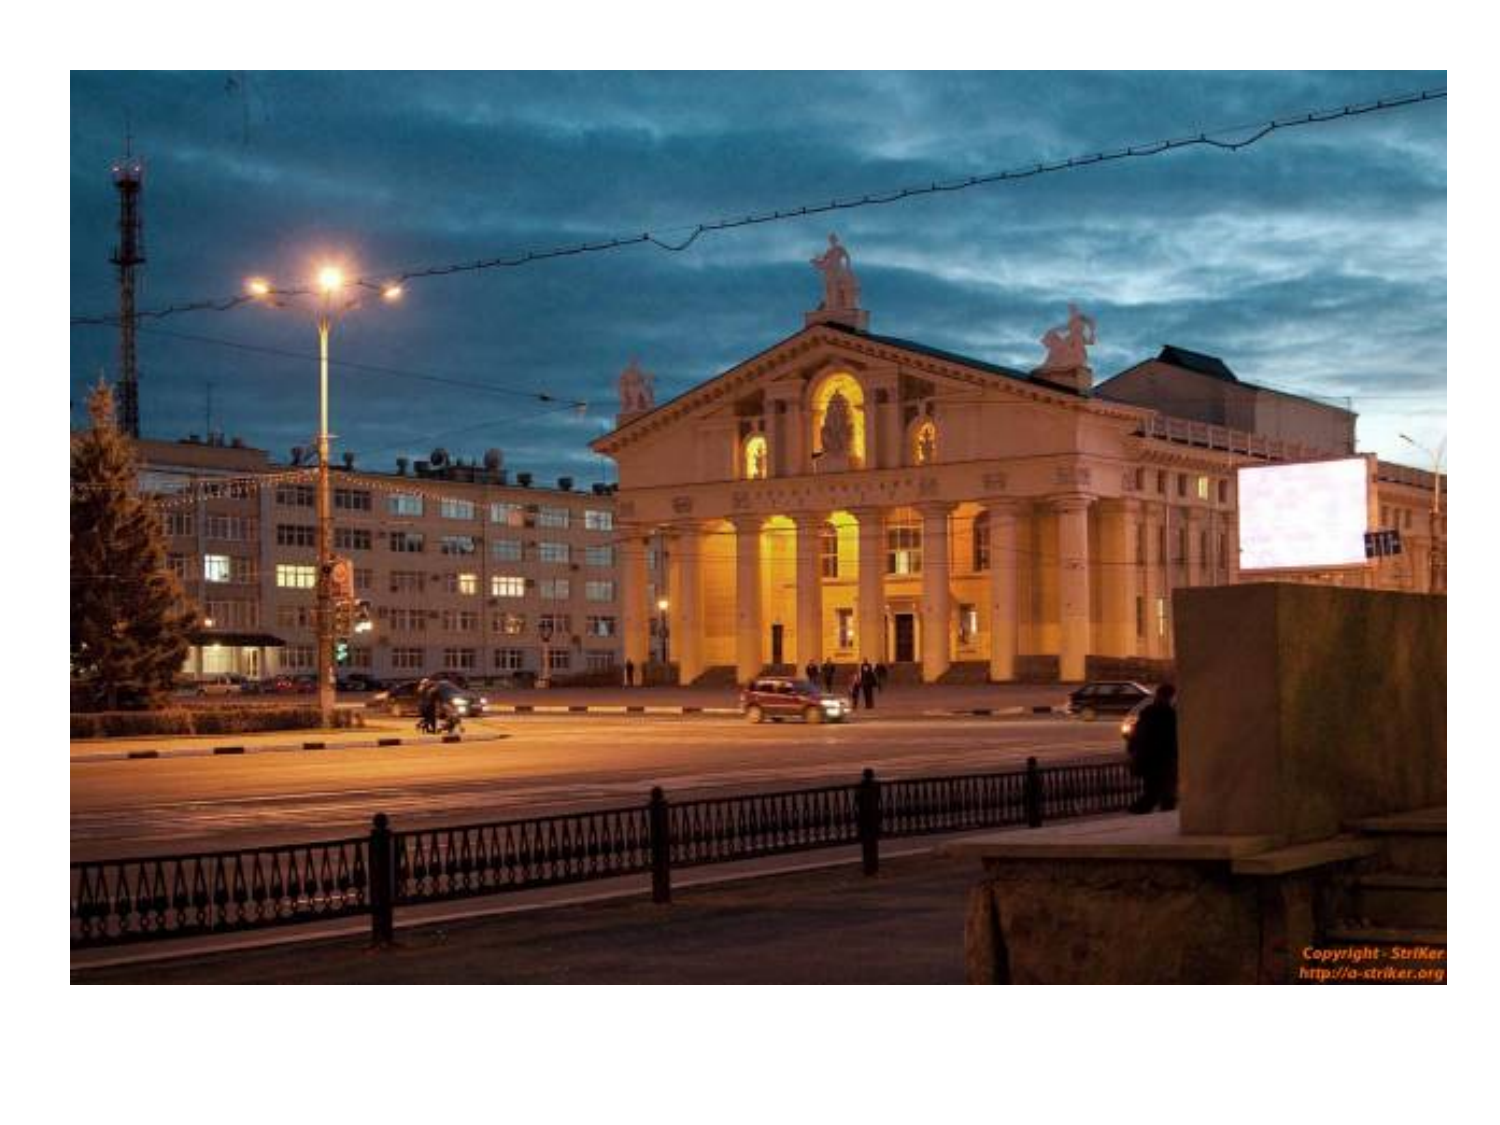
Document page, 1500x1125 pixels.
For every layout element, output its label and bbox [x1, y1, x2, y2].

picture [70, 70, 1447, 985]
